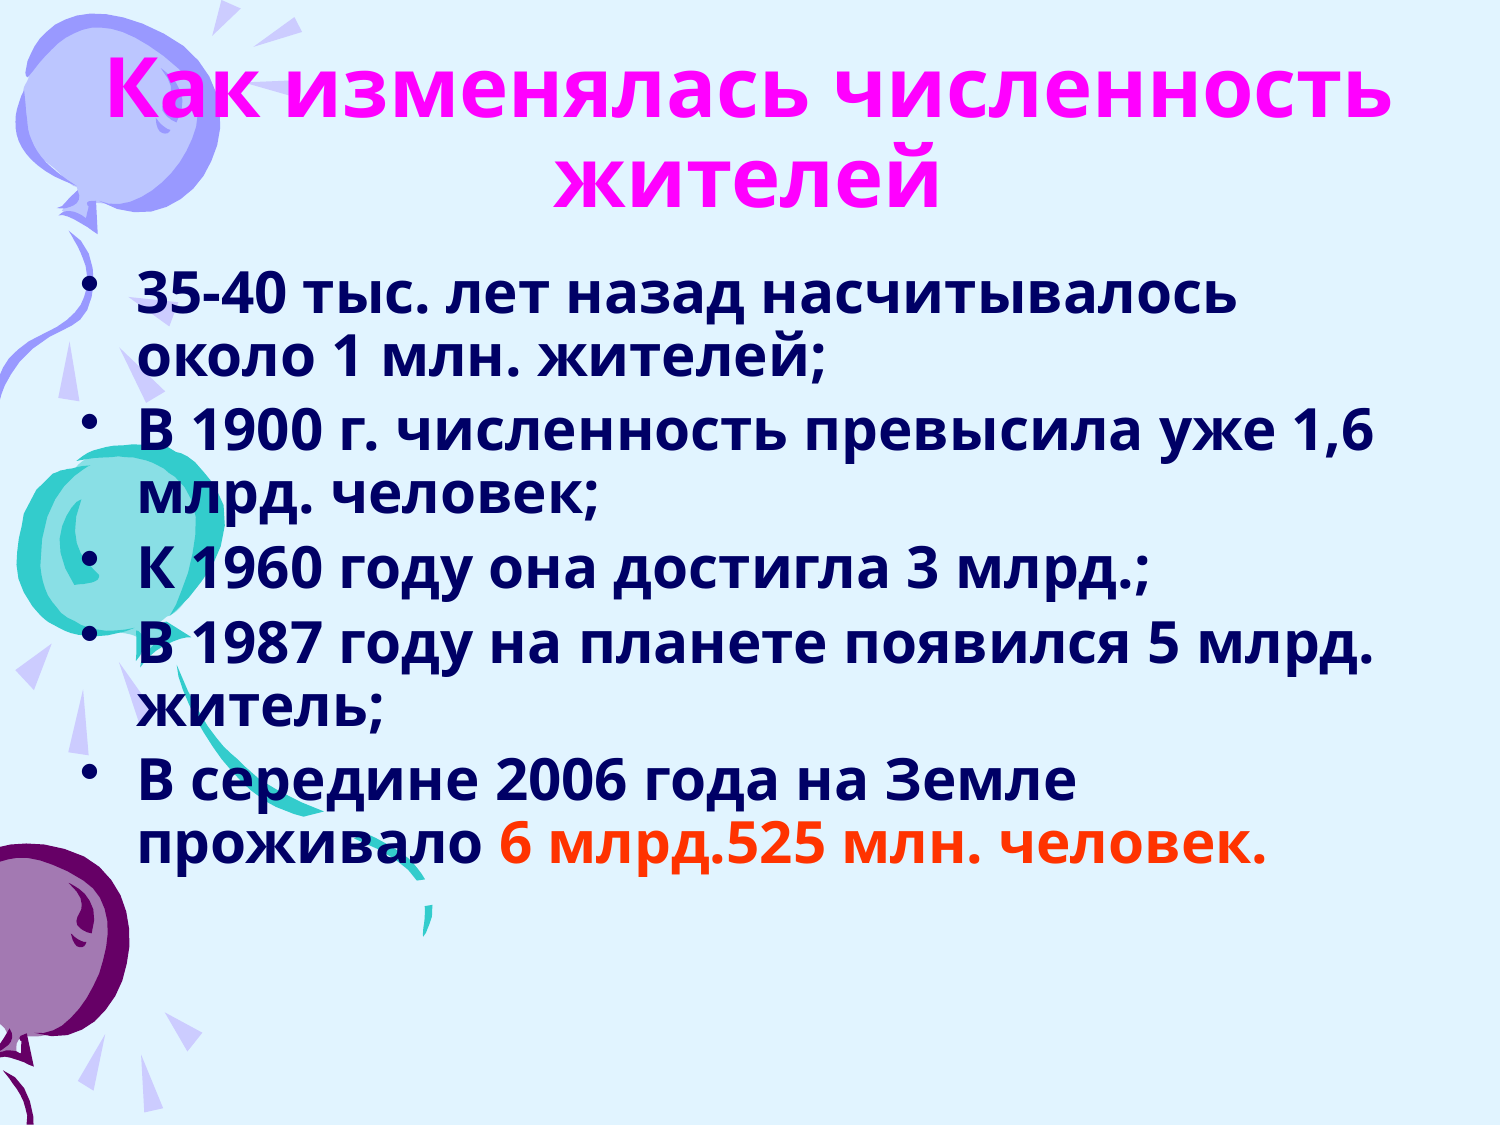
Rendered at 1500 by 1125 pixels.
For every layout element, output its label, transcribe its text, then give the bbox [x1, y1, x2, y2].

title Как изменялась численность жителей [72, 16, 1426, 233]
list 35-40 тыс. лет назад насчитывалось около 1 млн. жителей; В 1900 г. численность превысила уже 1,6 млрд. человек; К 1960 году она достигла 3 млрд.; В 1987 году на планете появился 5 млрд. житель; В середине 2006 года на Земле проживало 6 млрд.525 млн. человек. [64, 255, 1416, 987]
